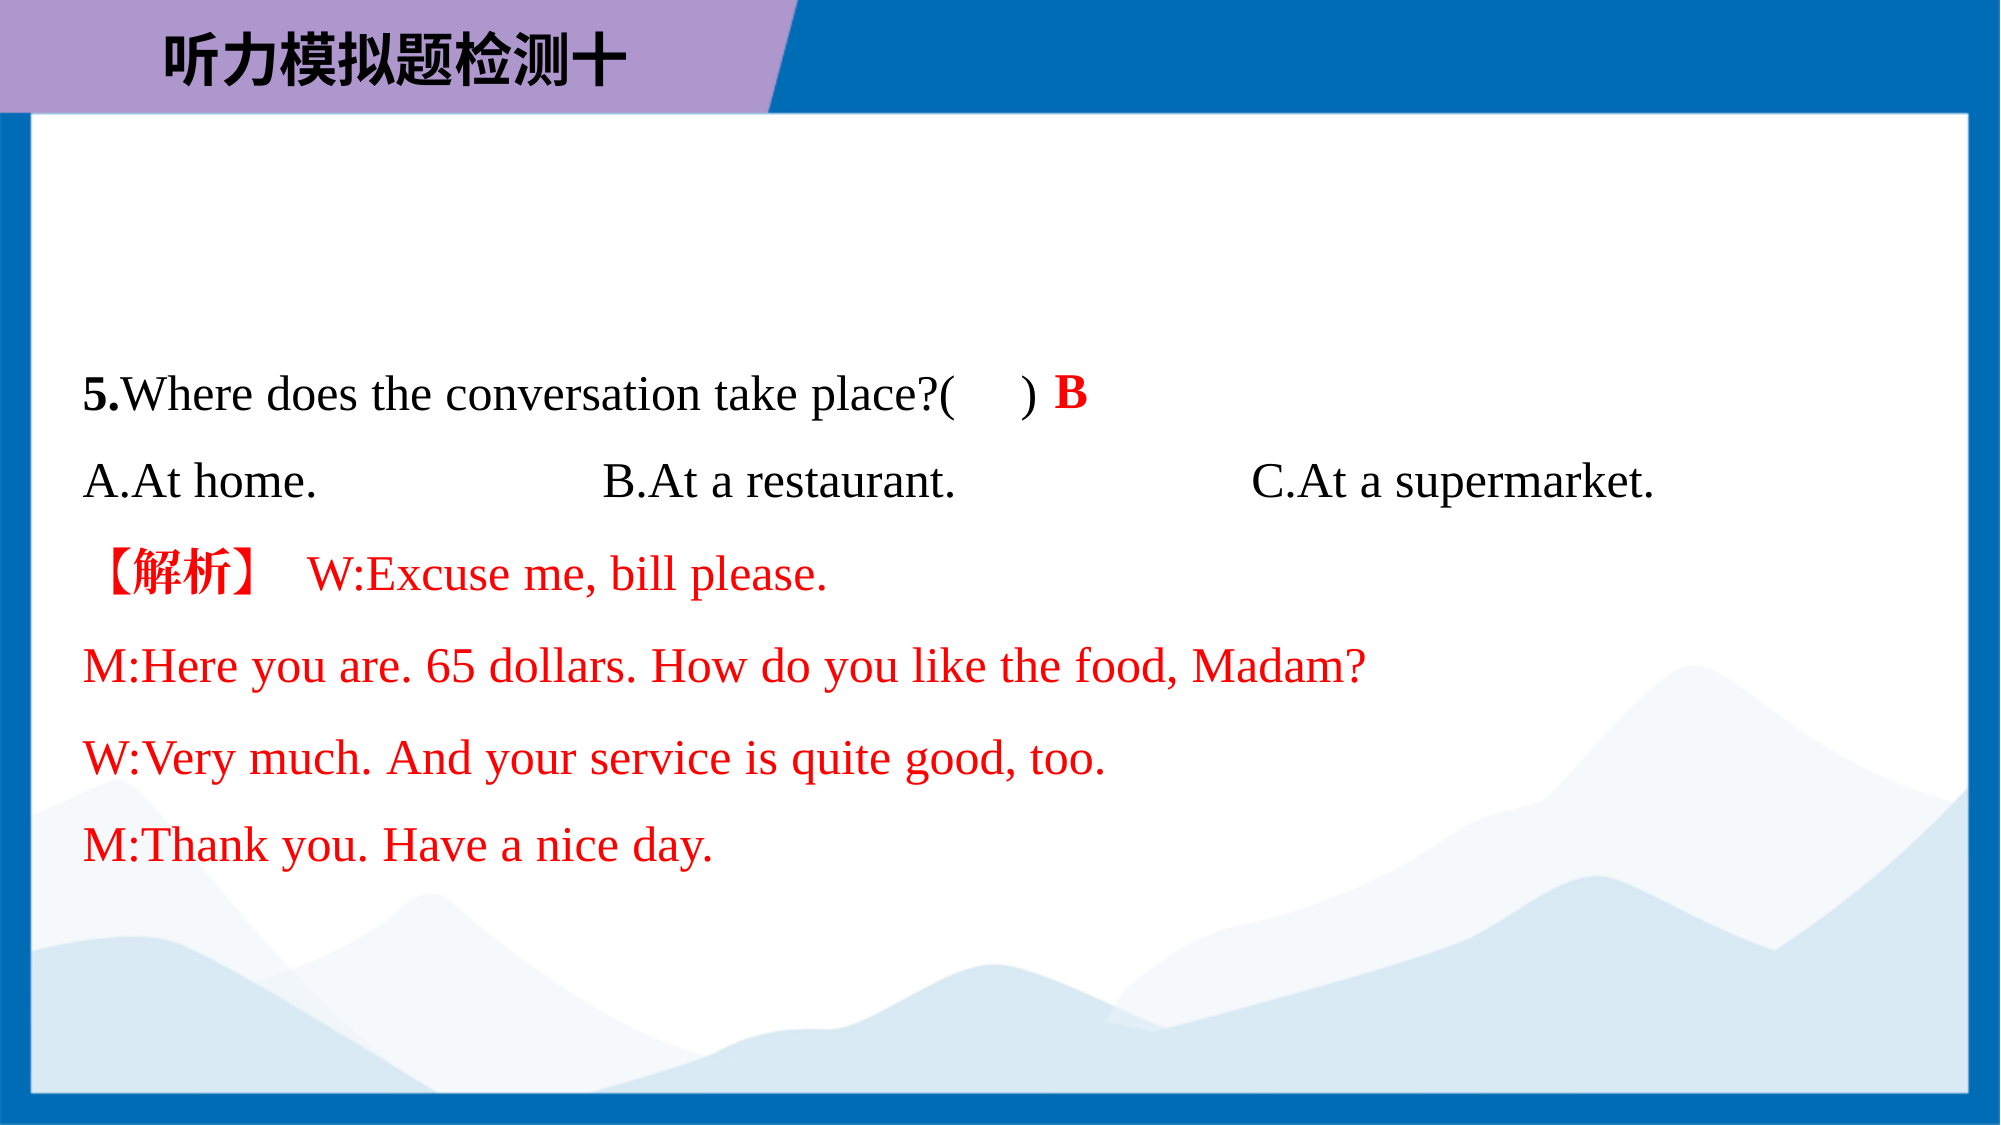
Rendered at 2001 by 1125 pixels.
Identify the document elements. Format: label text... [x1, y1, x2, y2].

text_box B [1036, 331, 1106, 410]
text_box A.At home. B.At a restaurant. C.At a supermarket. [82, 420, 1917, 499]
text_box 5.Where does the conversation take place?( ) [82, 332, 1917, 411]
picture [0, 0, 2000, 1125]
text_box 【解析】 W:Excuse me, bill please. M:Here you are. 65 dollars. How do you like the food, Madam? W:Very much. And your service is quite good, too. M:Thank you. Have a nice day. [82, 509, 1917, 862]
